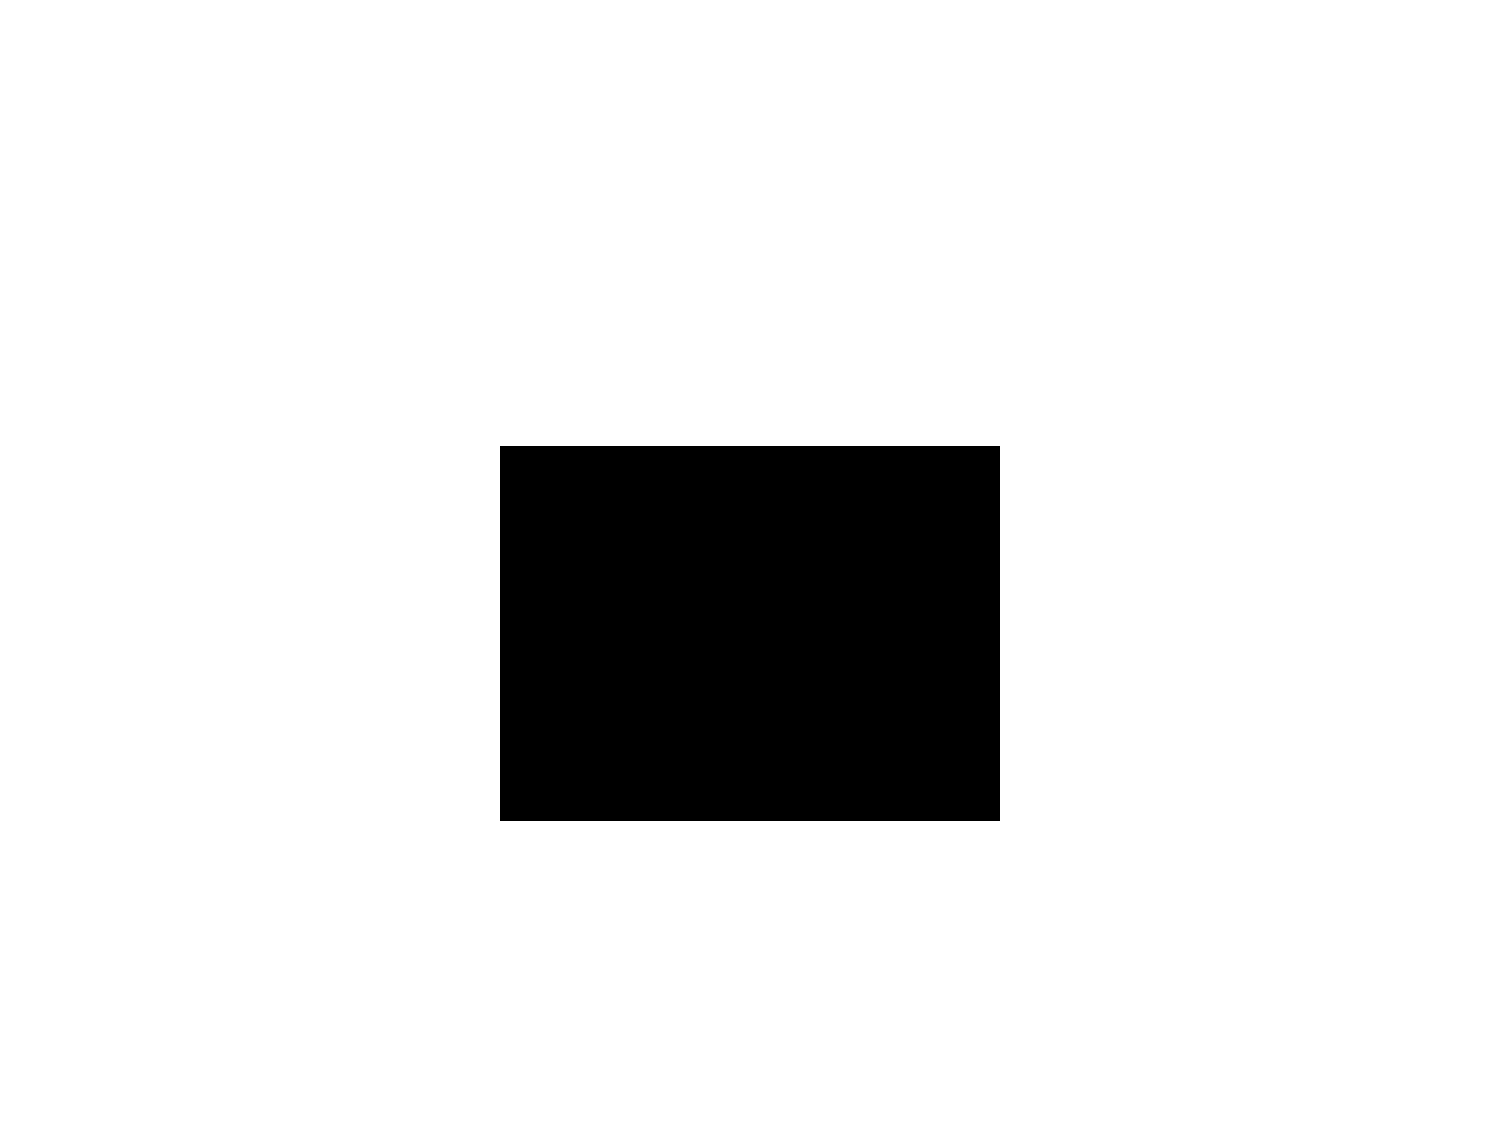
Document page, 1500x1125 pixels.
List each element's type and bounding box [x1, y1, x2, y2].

list [499, 445, 1001, 822]
